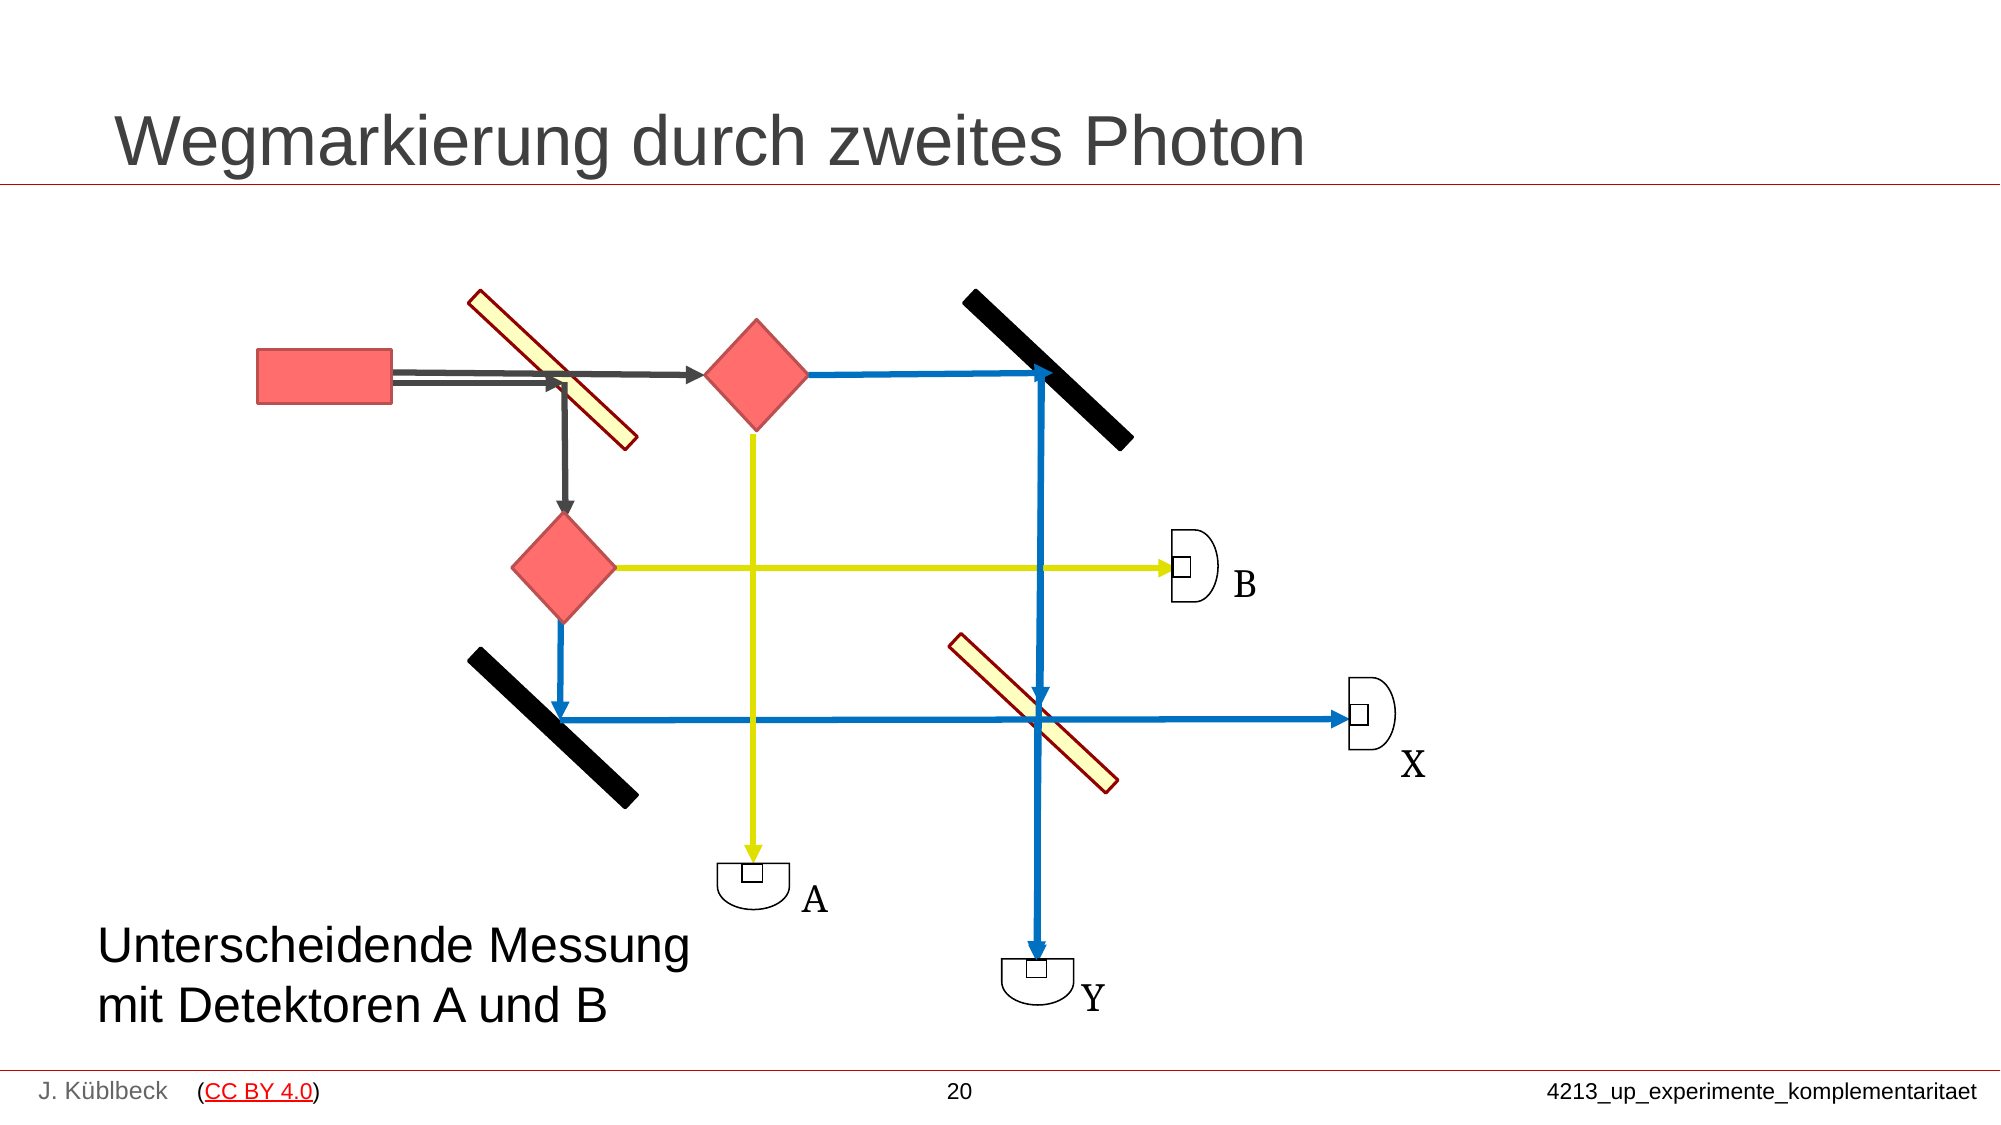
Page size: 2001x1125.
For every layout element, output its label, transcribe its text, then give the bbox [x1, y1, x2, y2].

text_box Unterscheidende Messung mit Detektoren A und B [64, 255, 1557, 1064]
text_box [361, 371, 705, 376]
title Wegmarkierung durch zweites Photon [99, 90, 1900, 185]
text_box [759, 718, 1029, 722]
text_box [39, 254, 1532, 1063]
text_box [808, 372, 1054, 376]
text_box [1049, 718, 1351, 722]
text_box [730, 850, 777, 923]
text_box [566, 718, 747, 722]
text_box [1014, 945, 1061, 1019]
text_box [1171, 529, 1219, 603]
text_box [558, 618, 562, 722]
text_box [1036, 376, 1043, 961]
